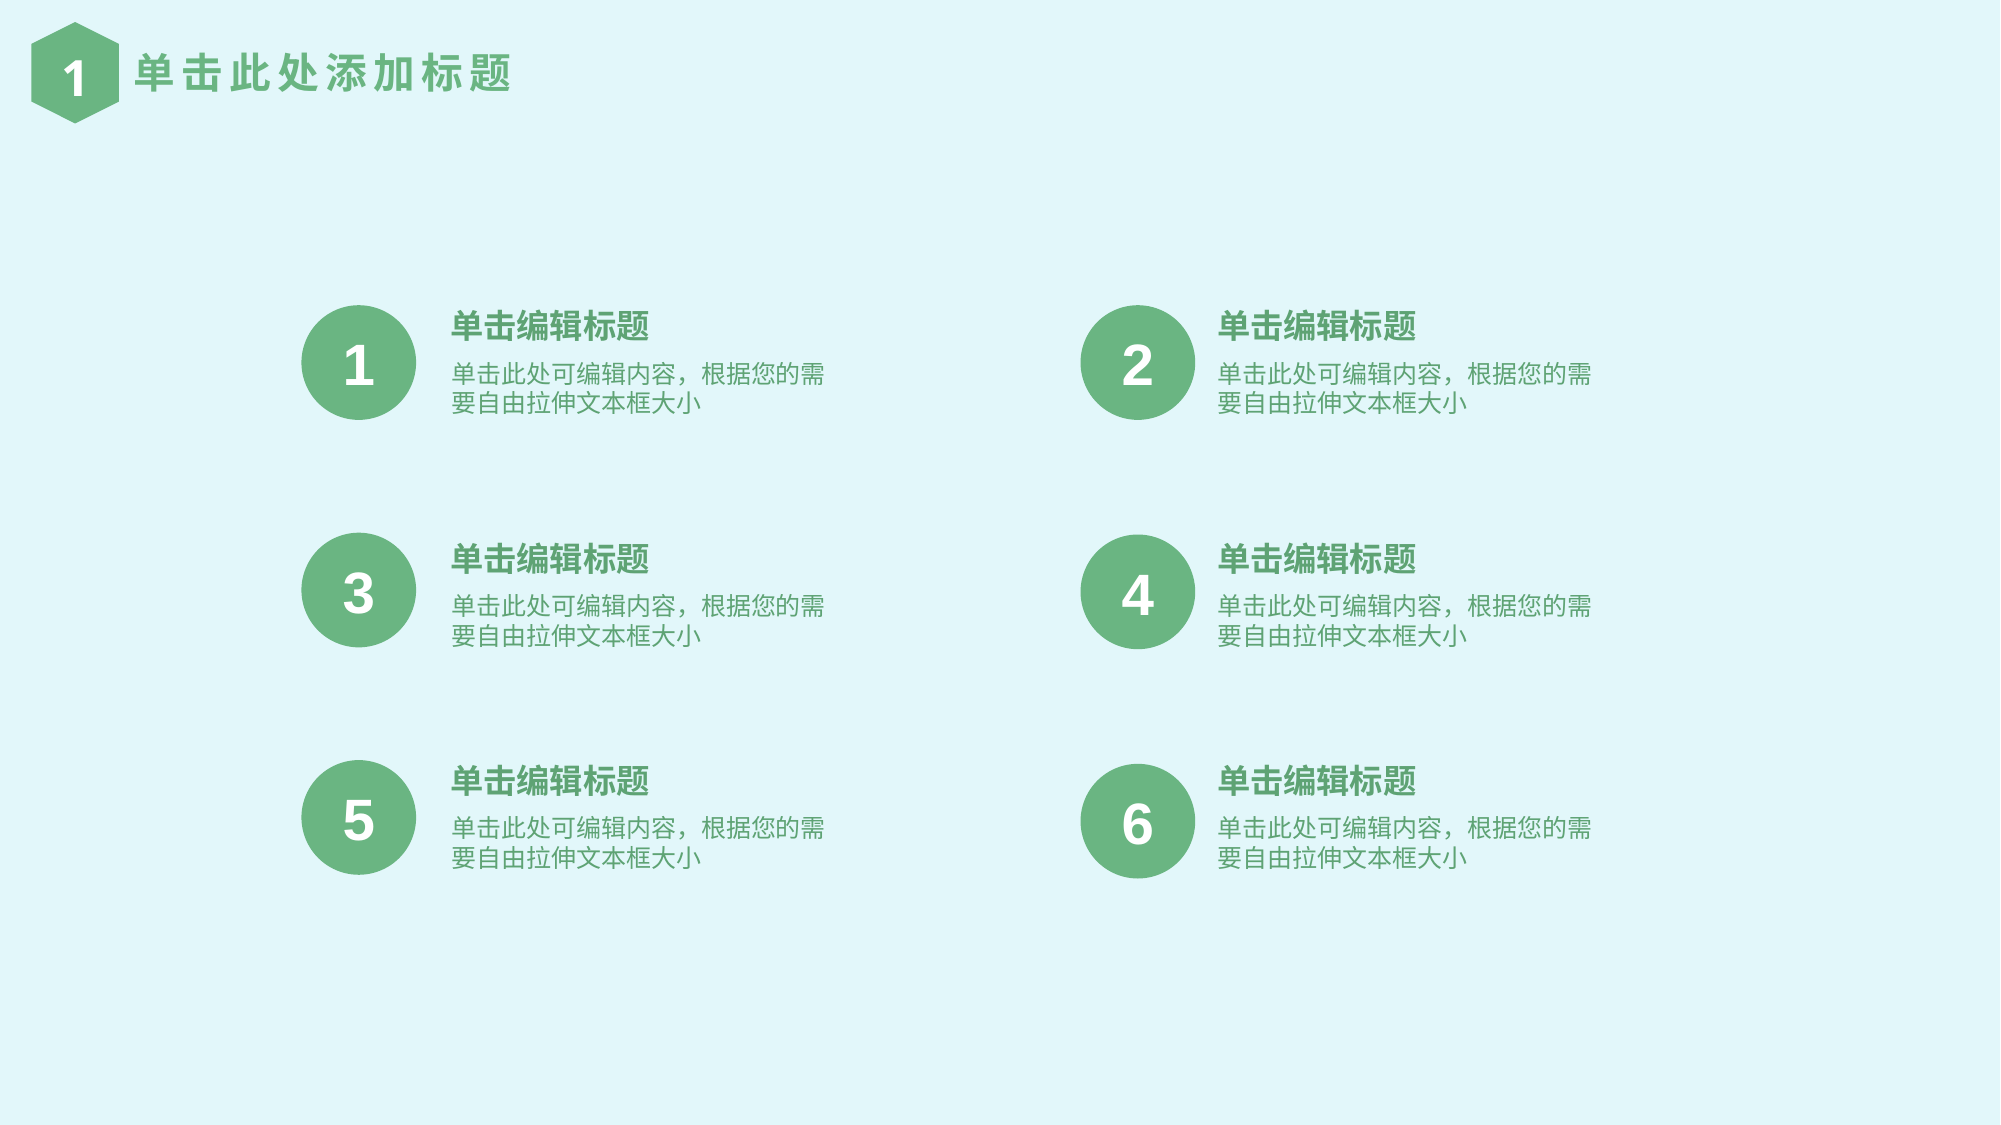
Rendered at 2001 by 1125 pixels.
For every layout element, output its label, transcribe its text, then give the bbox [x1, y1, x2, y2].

text_box 2 [1079, 304, 1197, 421]
text_box [30, 20, 118, 111]
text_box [450, 537, 835, 652]
text_box 1 [46, 39, 104, 114]
text_box 1 [300, 304, 418, 421]
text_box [450, 760, 835, 874]
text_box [1217, 305, 1601, 419]
text_box 6 [1079, 762, 1197, 880]
text_box 4 [1079, 533, 1197, 651]
text_box 5 [300, 759, 418, 876]
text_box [1217, 537, 1601, 652]
text_box 单击此处添加标题 [118, 39, 570, 105]
text_box 单击此处可编辑内容，根据您的需要自由拉伸文本框大小 [451, 358, 835, 418]
text_box 3 [300, 531, 418, 649]
text_box 单击编辑标题 [450, 305, 663, 346]
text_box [1217, 760, 1601, 874]
text_box [53, 114, 97, 125]
